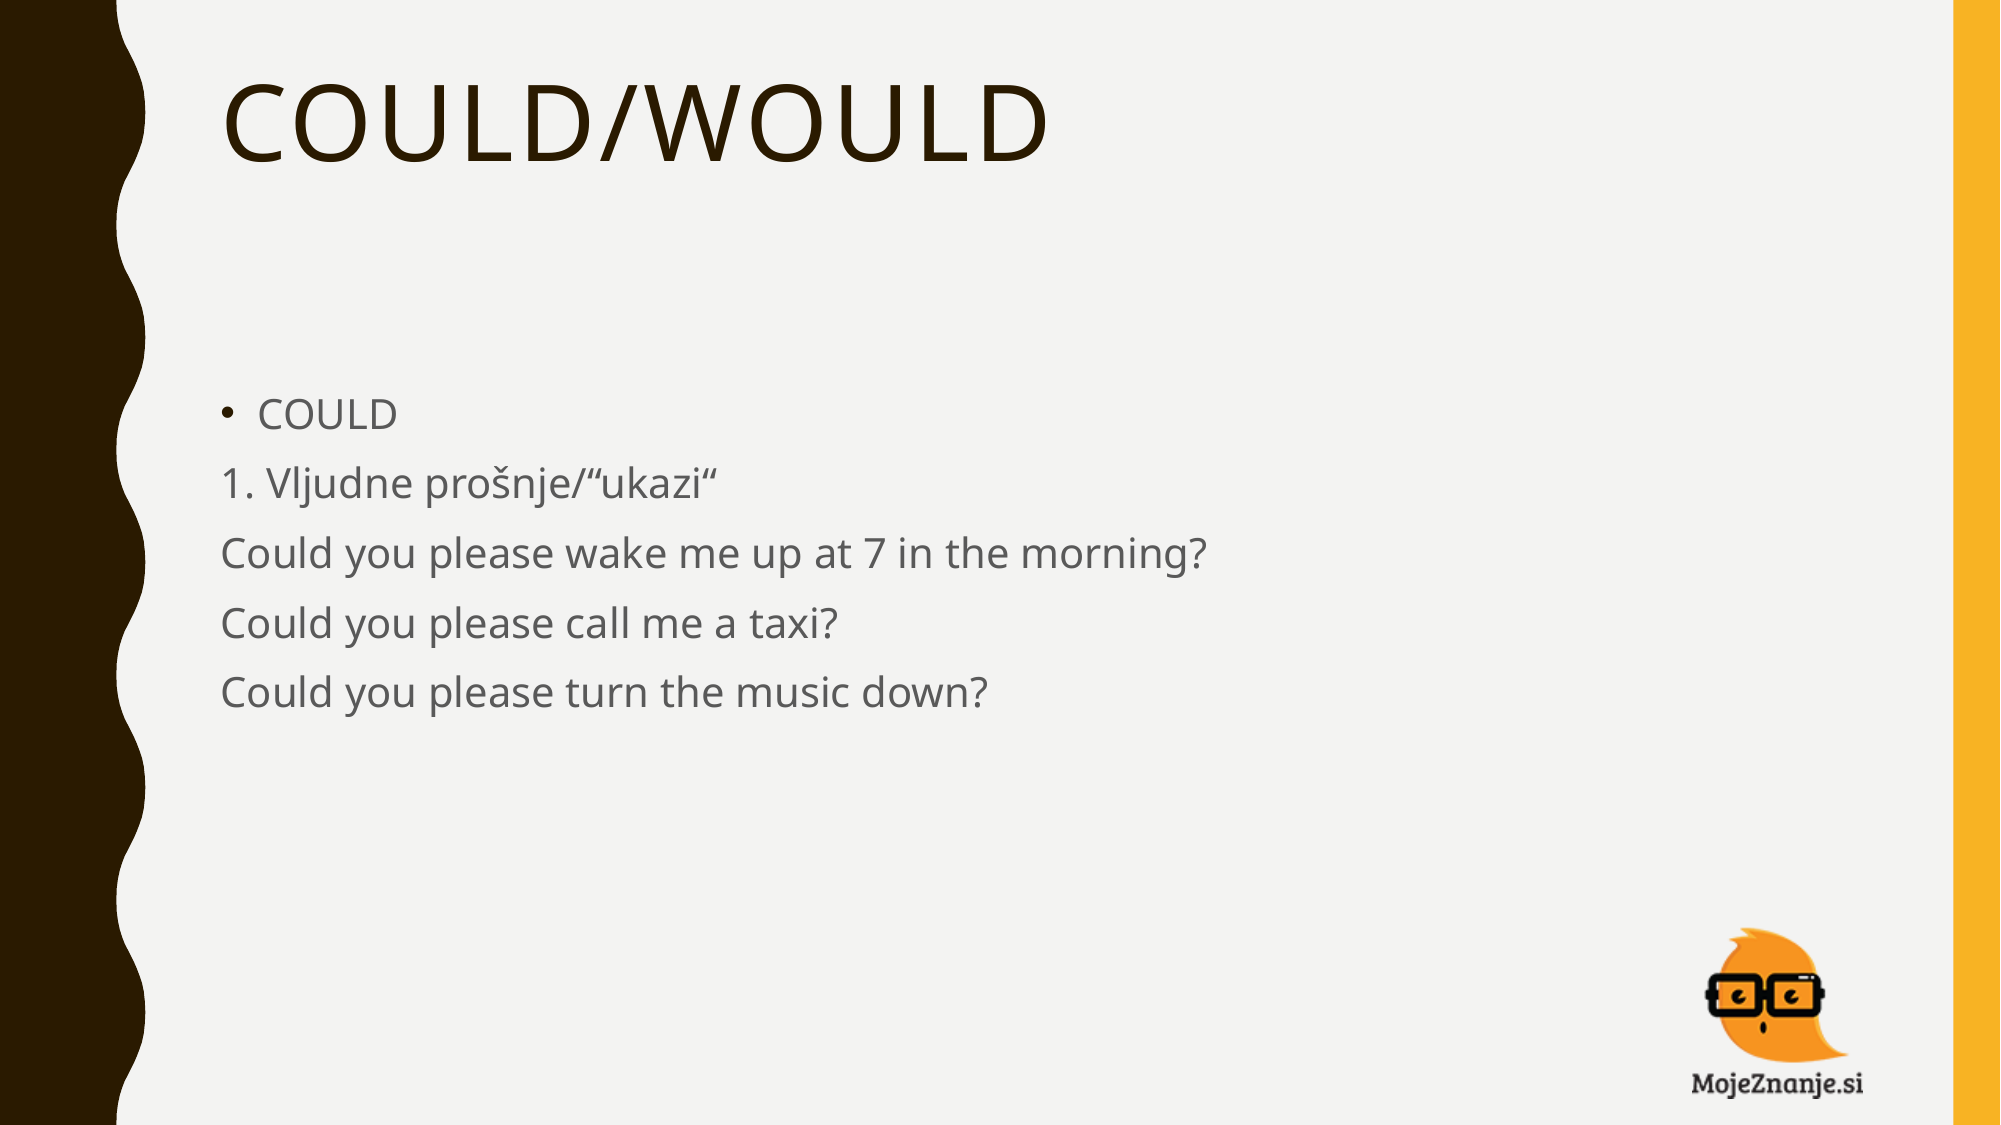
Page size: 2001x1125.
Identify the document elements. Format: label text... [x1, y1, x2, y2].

list COULD 1. Vljudne prošnje/“ukazi“ Could you please wake me up at 7 in the morning? Could you please call me a taxi? Could you please turn the music down? [205, 375, 1875, 965]
title COULD/WOULD [205, 62, 1875, 308]
picture [1692, 965, 1863, 1099]
